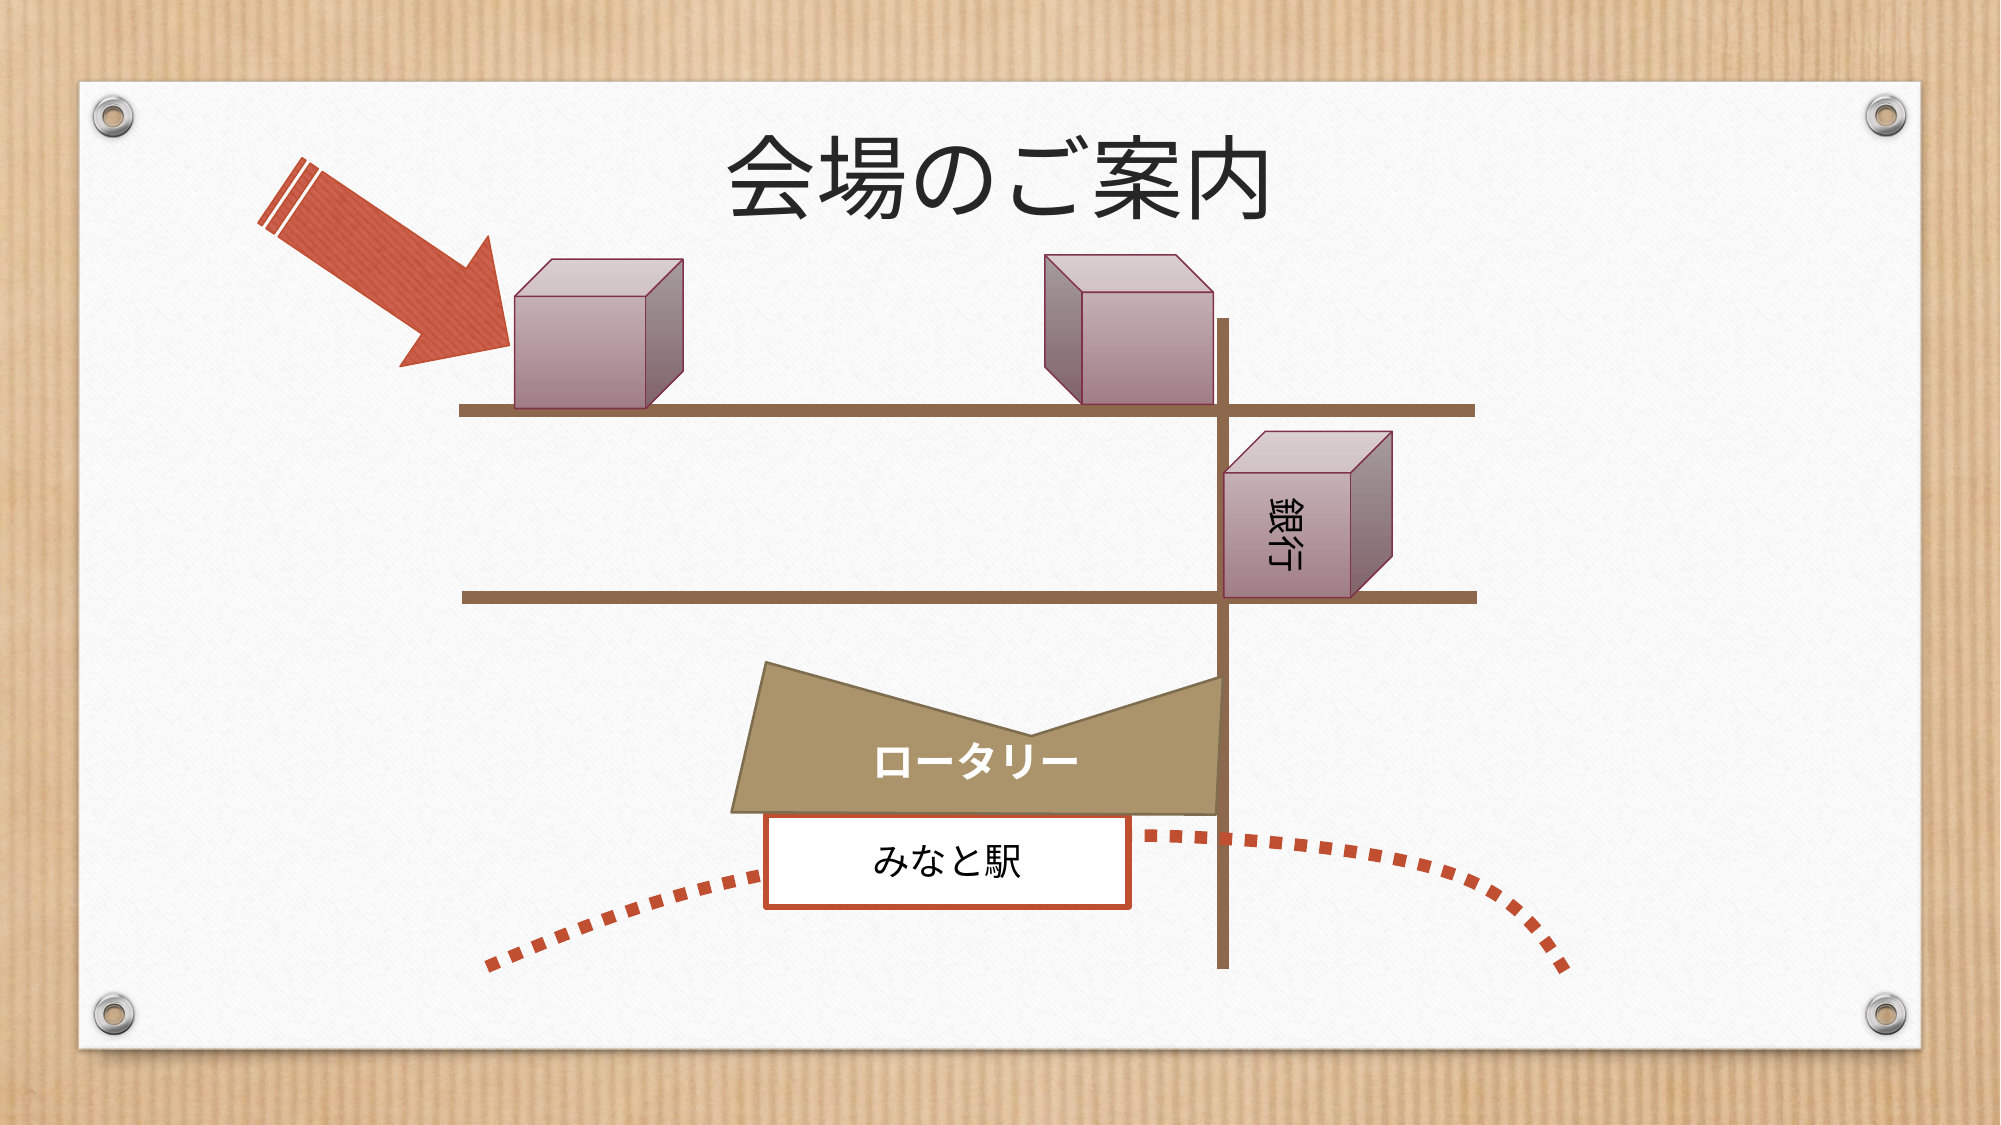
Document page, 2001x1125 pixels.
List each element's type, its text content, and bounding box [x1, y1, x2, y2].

text_box みなと駅 [765, 814, 1130, 908]
text_box 銀行 [1224, 430, 1393, 597]
text_box [1044, 254, 1215, 406]
text_box ロータリー [730, 661, 1222, 816]
text_box [513, 258, 684, 410]
text_box [257, 157, 307, 227]
text_box [277, 170, 511, 368]
picture [0, 0, 2001, 1125]
title 会場のご案内 [212, 90, 1788, 262]
text_box [265, 162, 320, 235]
text_box [486, 833, 1570, 979]
